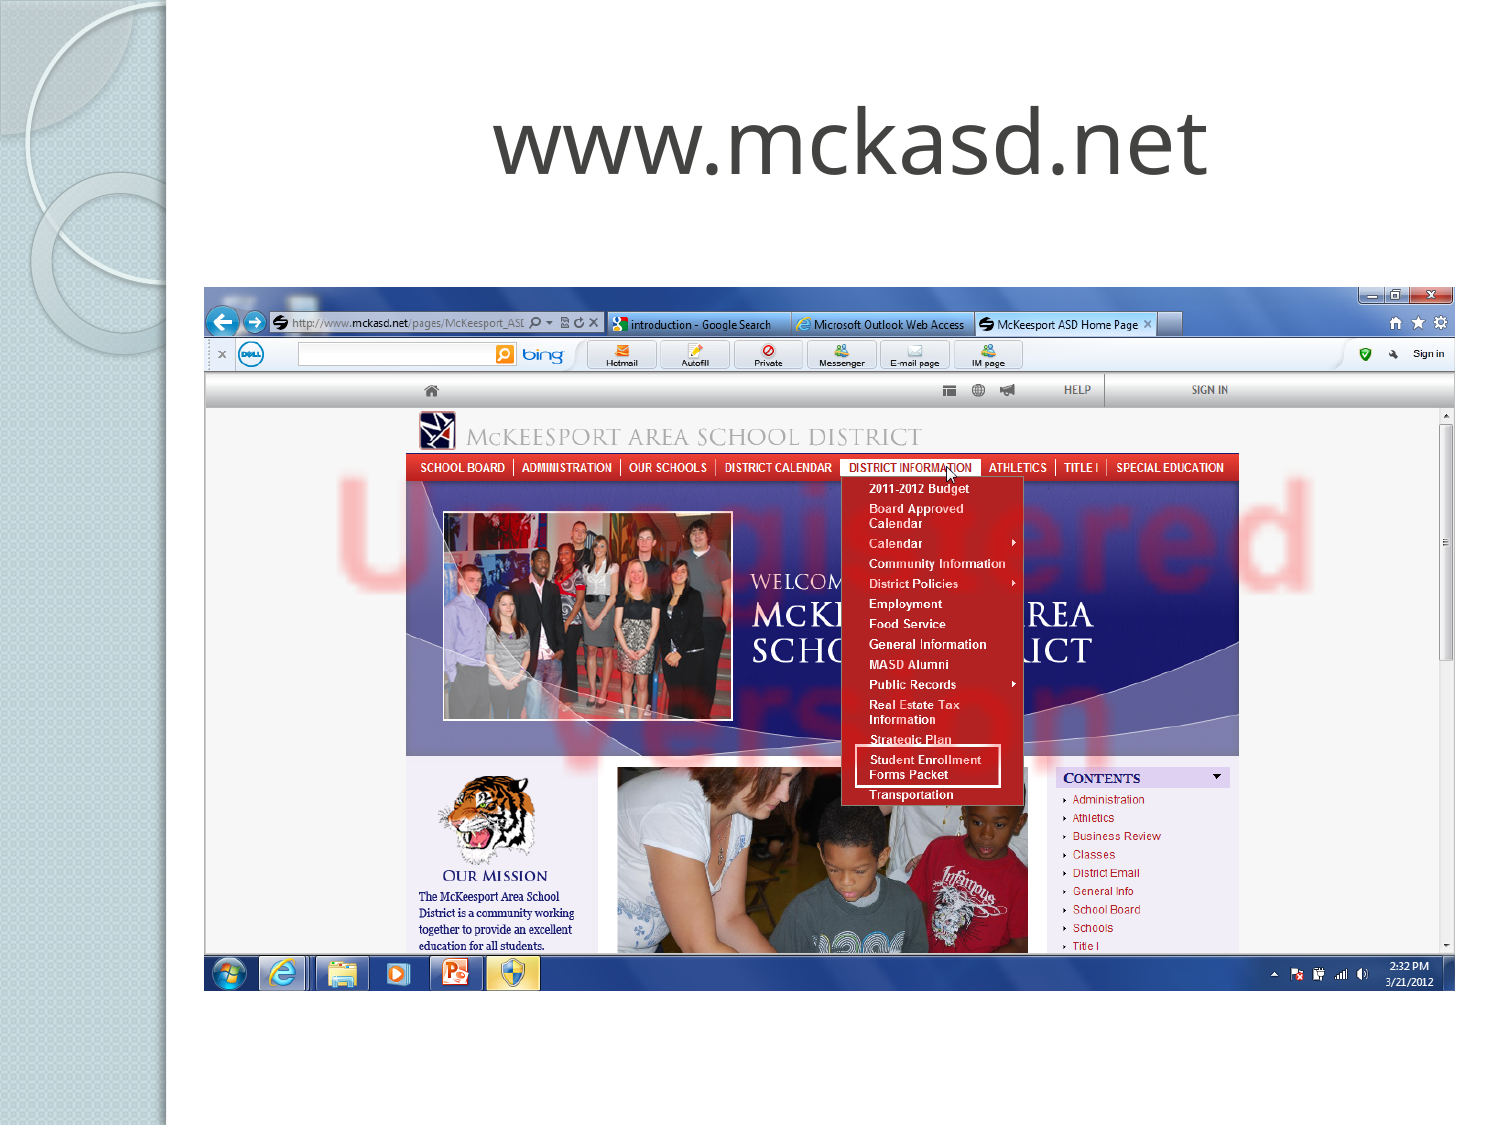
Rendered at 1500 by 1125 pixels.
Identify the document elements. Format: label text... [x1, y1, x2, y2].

picture [204, 287, 1455, 991]
title www.mckasd.net [235, 45, 1466, 233]
